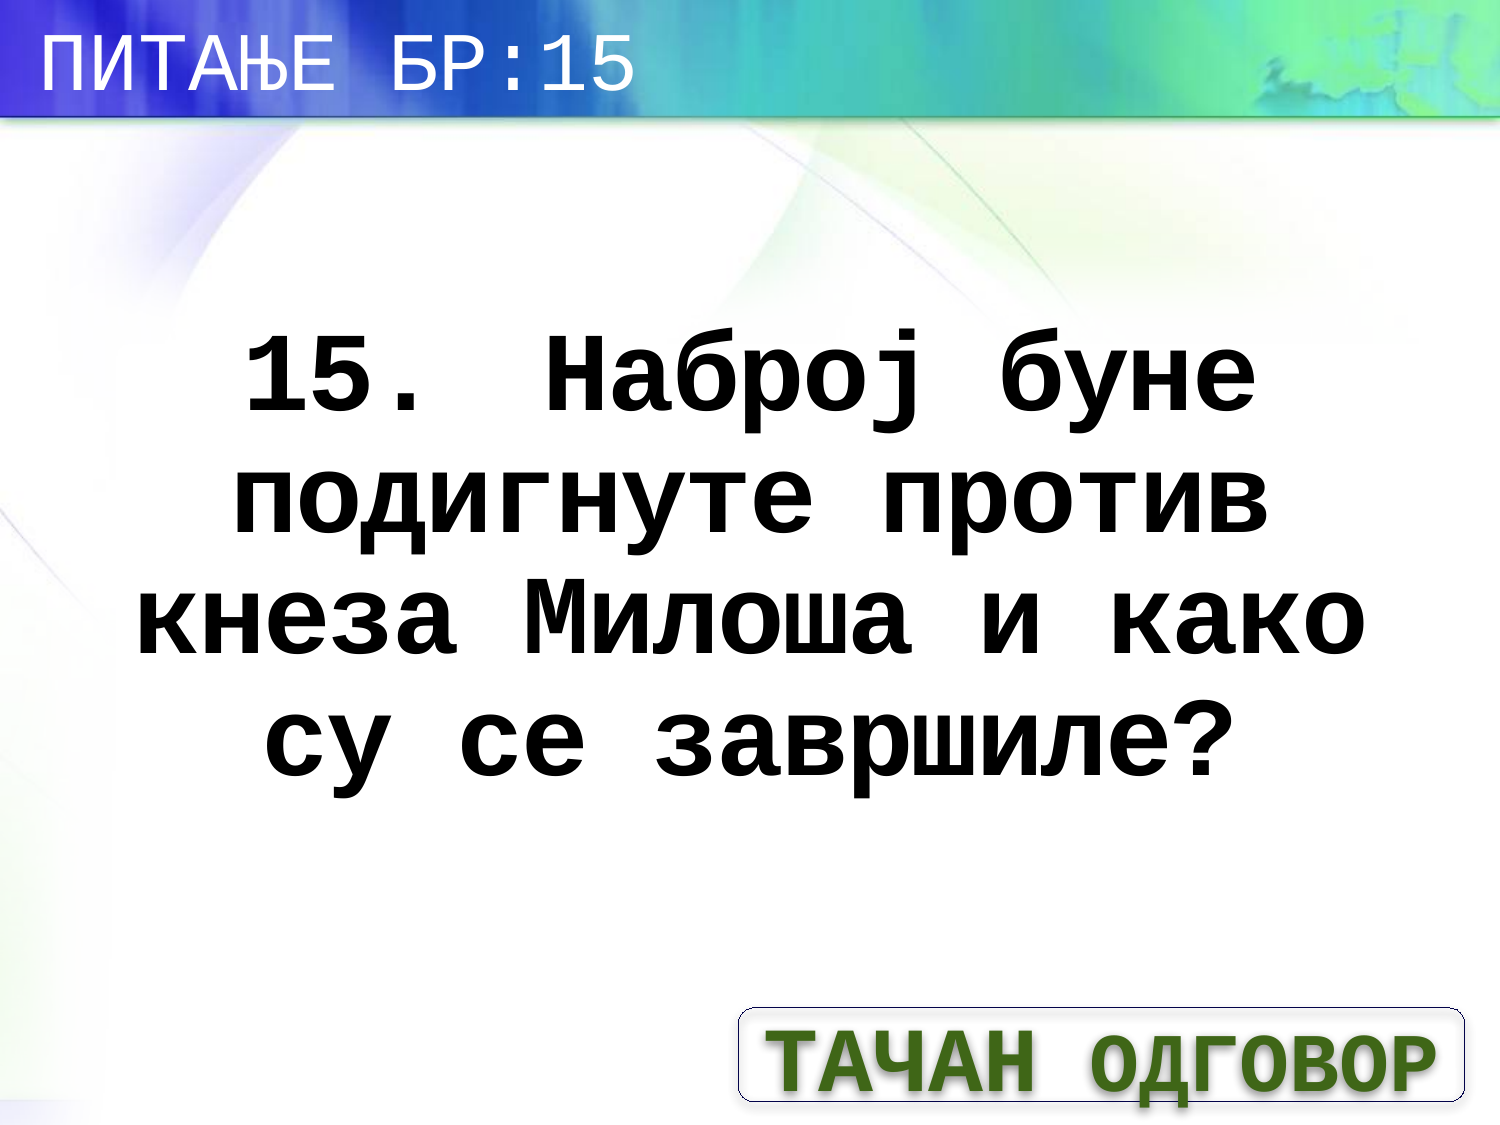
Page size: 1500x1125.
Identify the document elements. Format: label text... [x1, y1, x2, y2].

text_box ТАЧАН ОДГОВОР [738, 1007, 1465, 1102]
text_box ПИТАЊЕ БР:15 [23, 0, 692, 115]
title 15. Наброј буне подигнуте против кнеза Милоша и како су се завршиле? [93, 152, 1407, 961]
picture [0, 0, 1500, 1125]
